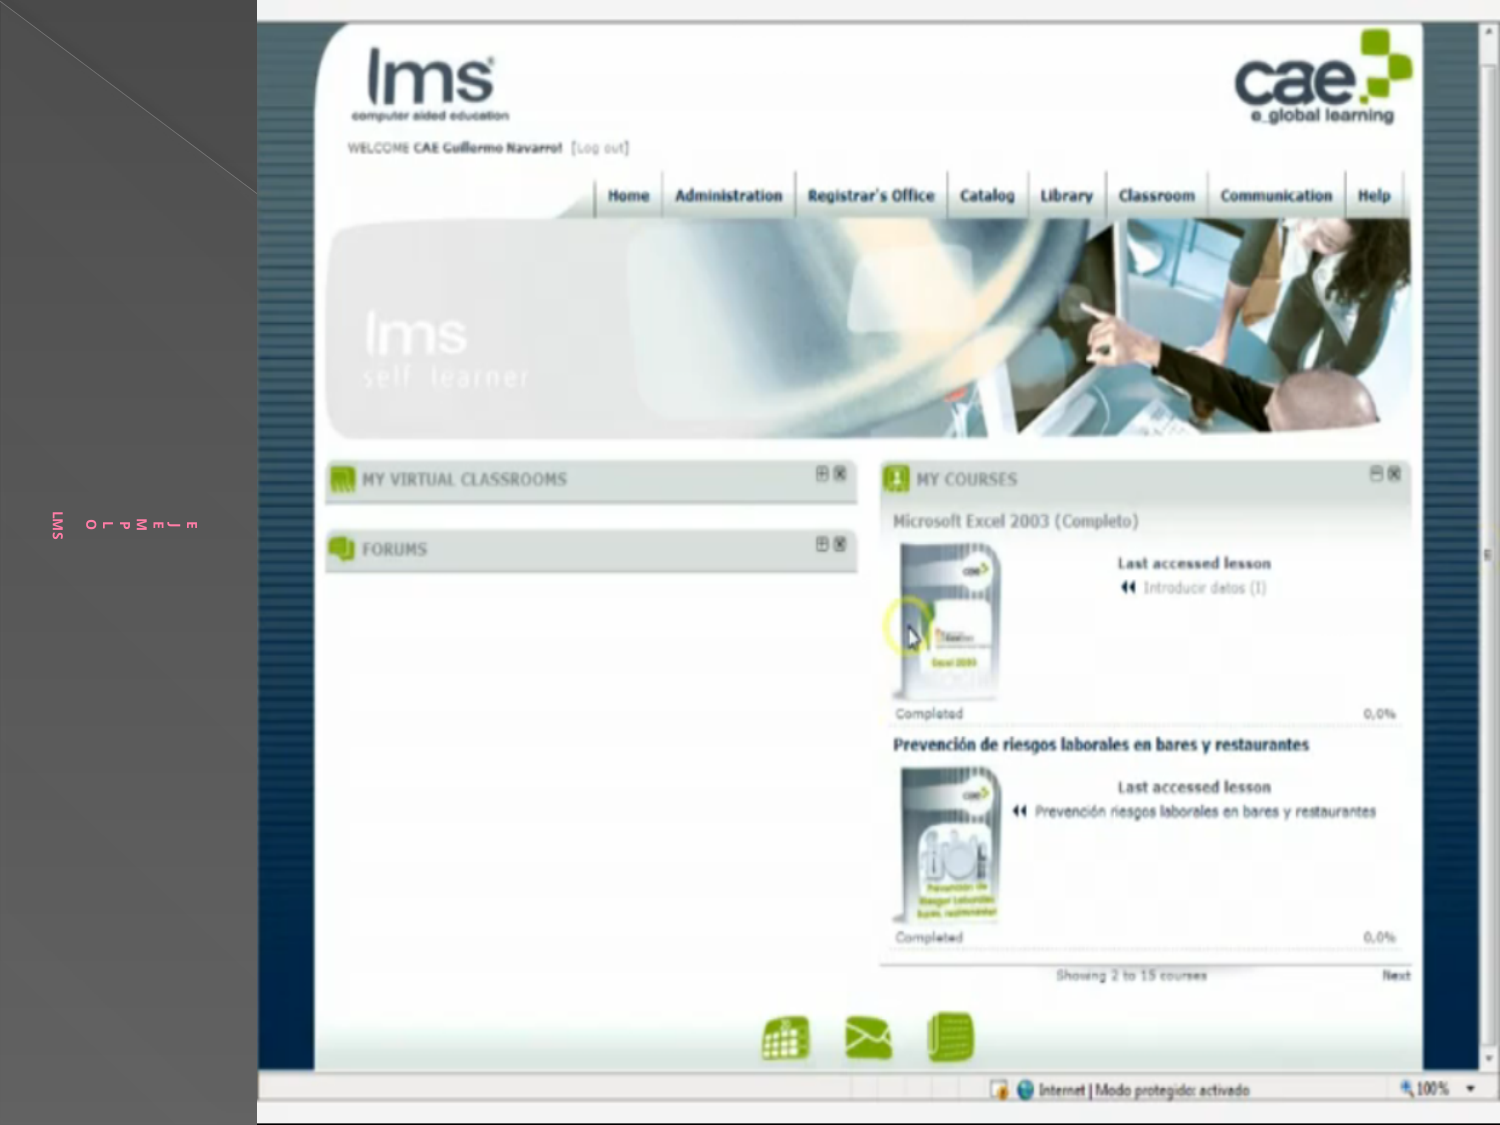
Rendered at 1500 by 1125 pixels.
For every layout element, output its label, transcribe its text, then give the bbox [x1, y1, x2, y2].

title E J E M P L O LMS [23, 0, 211, 1052]
picture [257, 0, 1500, 1125]
